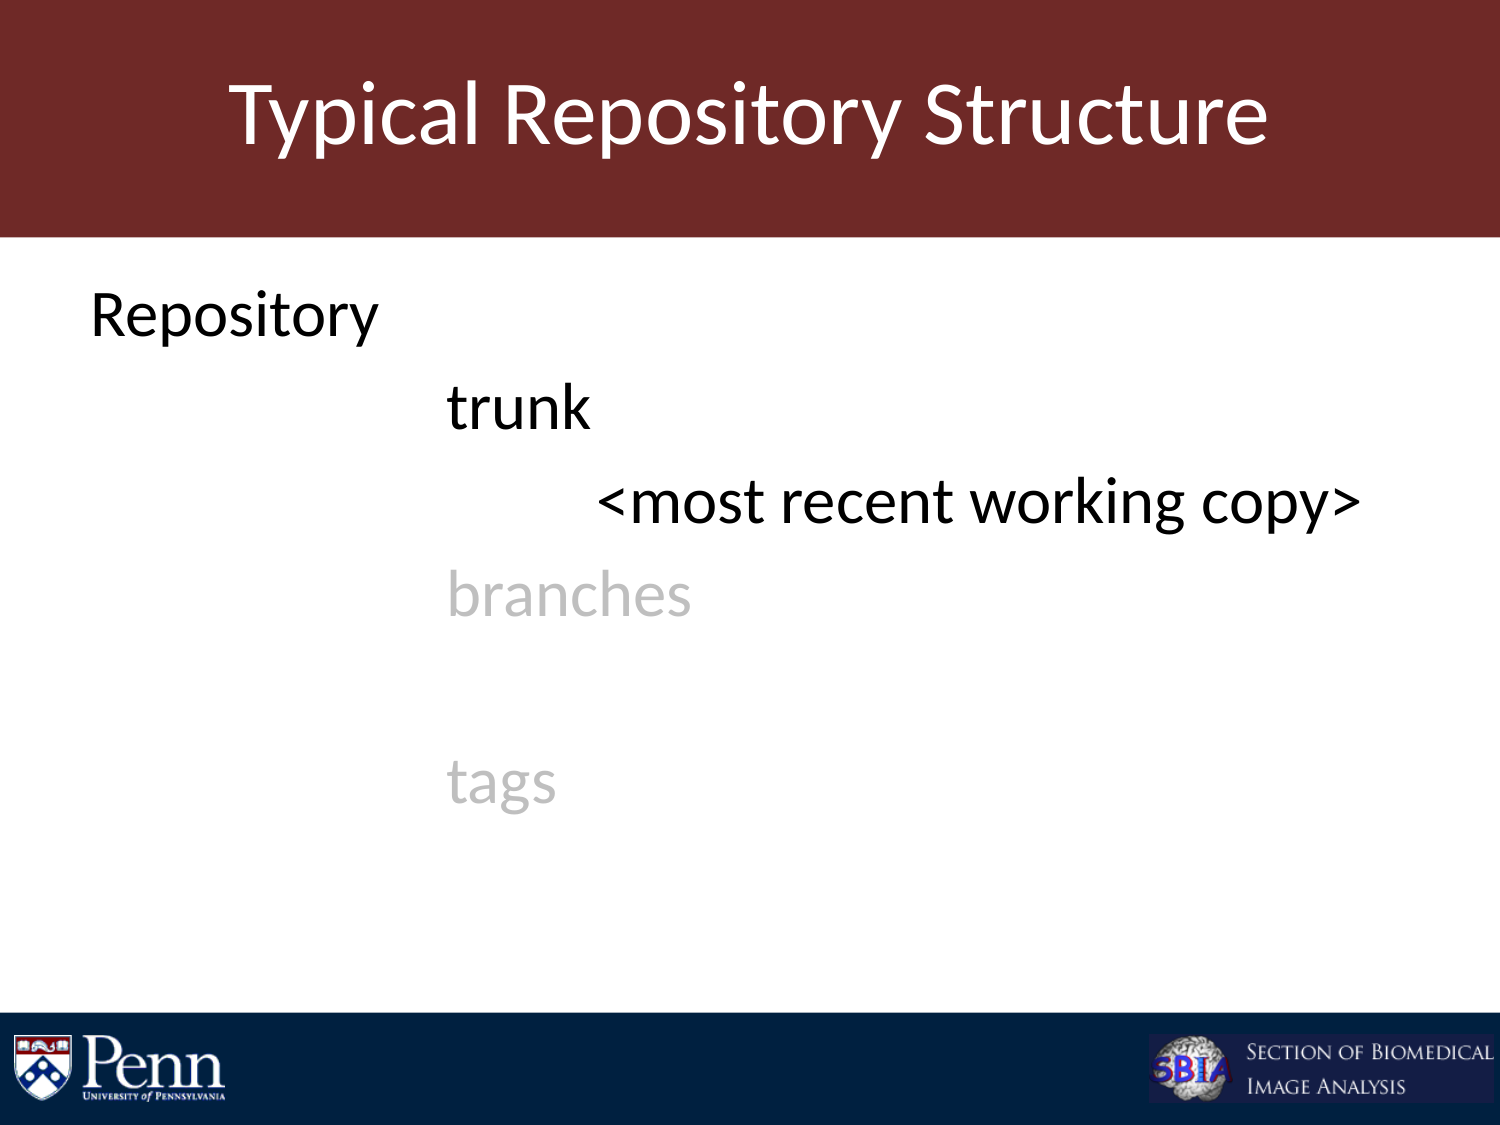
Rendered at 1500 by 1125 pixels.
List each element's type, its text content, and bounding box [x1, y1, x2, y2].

picture [1149, 1034, 1494, 1103]
list Repository trunk <most recent working copy> branches tags [75, 262, 1425, 1013]
title Typical Repository Structure [75, 45, 1425, 238]
picture [14, 1035, 225, 1102]
